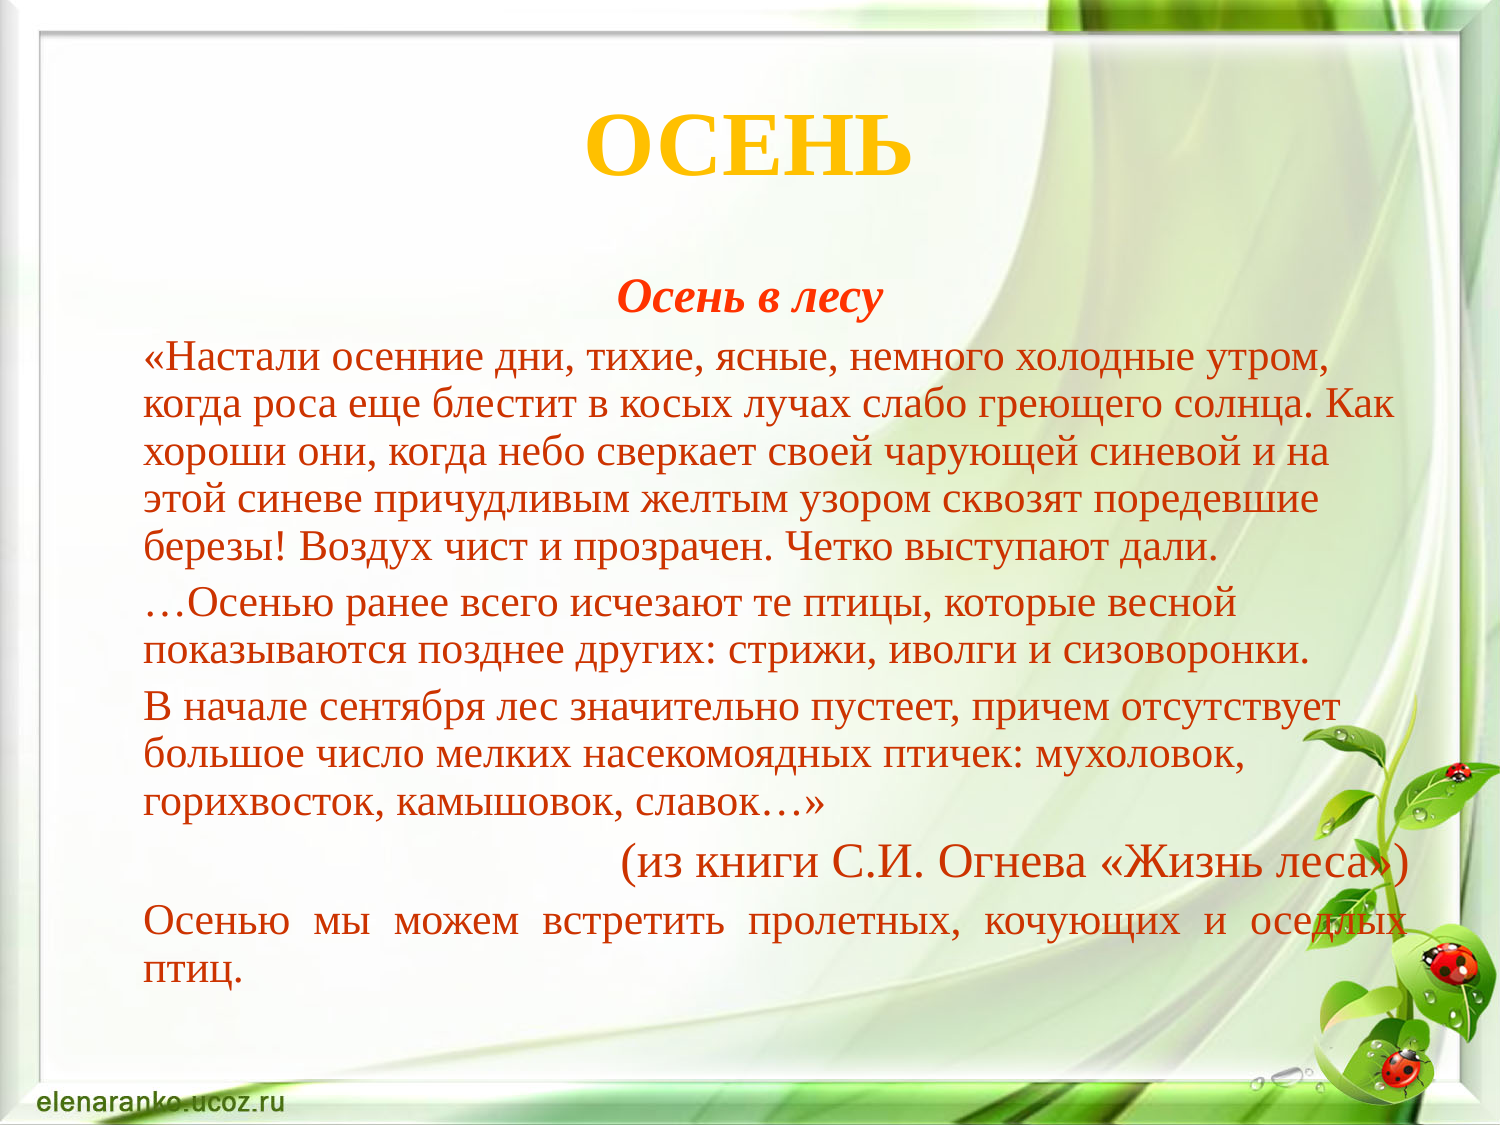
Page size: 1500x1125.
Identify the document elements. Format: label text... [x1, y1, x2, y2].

title ОСЕНЬ [75, 45, 1425, 233]
list Осень в лесу «Настали осенние дни, тихие, ясные, немного холодные утром, когда роса еще блестит в косых лучах слабо греющего солнца. Как хороши они, когда небо сверкает своей чарующей синевой и на этой синеве причудливым желтым узором сквозят поредевшие березы! Воздух чист и прозрачен. Четко выступают дали. …Осенью ранее всего исчезают те птицы, которые весной показываются позднее других: стрижи, иволги и сизоворонки. В начале сентября лес значительно пустеет, причем отсутствует большое число мелких насекомоядных птичек: мухоловок, горихвосток, камышовок, славок…» (из книги С.И. Огнева «Жизнь леса») Осенью мы можем встретить пролетных, кочующих и оседлых птиц. [75, 262, 1425, 1005]
picture [0, 0, 1500, 1125]
